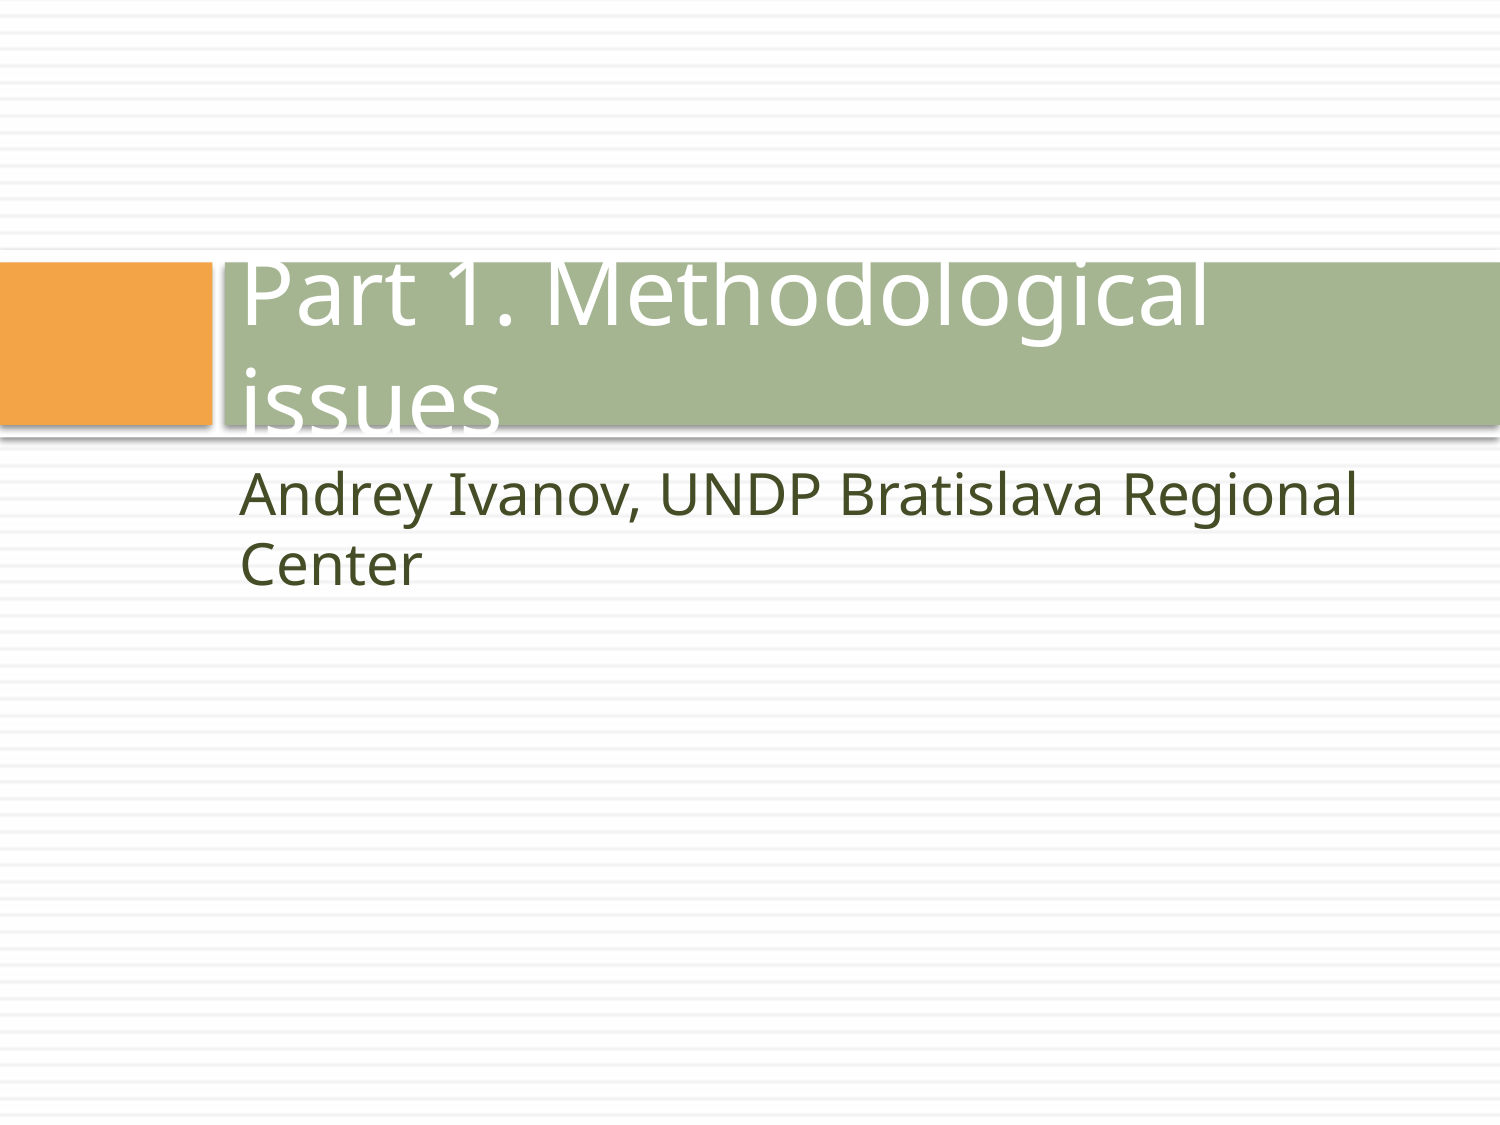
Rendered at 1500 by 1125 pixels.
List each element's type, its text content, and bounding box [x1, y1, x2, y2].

list Andrey Ivanov, UNDP Bratislava Regional Center [225, 450, 1394, 725]
title Part 1. Methodological issues [225, 262, 1475, 425]
